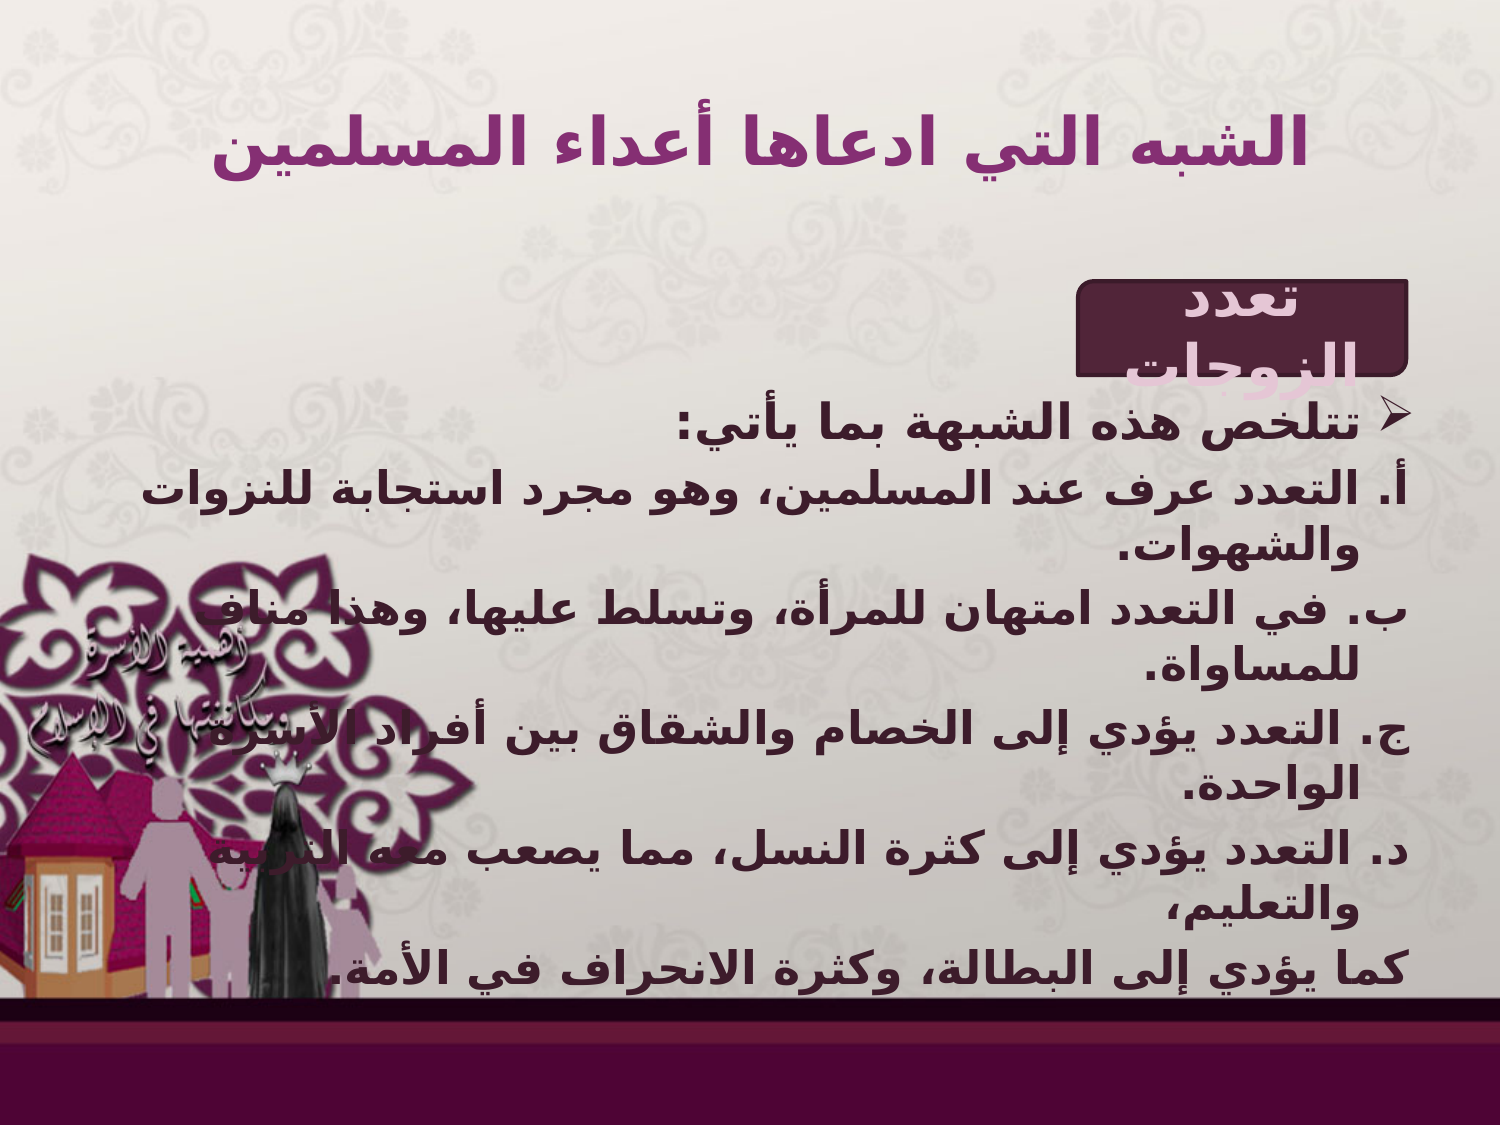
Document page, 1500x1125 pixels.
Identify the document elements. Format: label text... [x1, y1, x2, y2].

title الشبه التي ادعاها أعداء المسلمين [74, 44, 1426, 233]
picture [0, 0, 1500, 1125]
list تتلخص هذه الشبهة بما يأتي: أ. التعدد عرف عند المسلمين، وهو مجرد استجابة للنزوات والشهوات. ب. في التعدد امتهان للمرأة، وتسلط عليها، وهذا مناف للمساواة. ج. التعدد يؤدي إلى الخصام والشقاق بين أفراد الأسرة الواحدة. د. التعدد يؤدي إلى كثرة النسل، مما يصعب معه التربية والتعليم، كما يؤدي إلى البطالة، وكثرة الانحراف في الأمة. [74, 262, 1426, 1006]
text_box تعدد الزوجات [1075, 279, 1409, 378]
